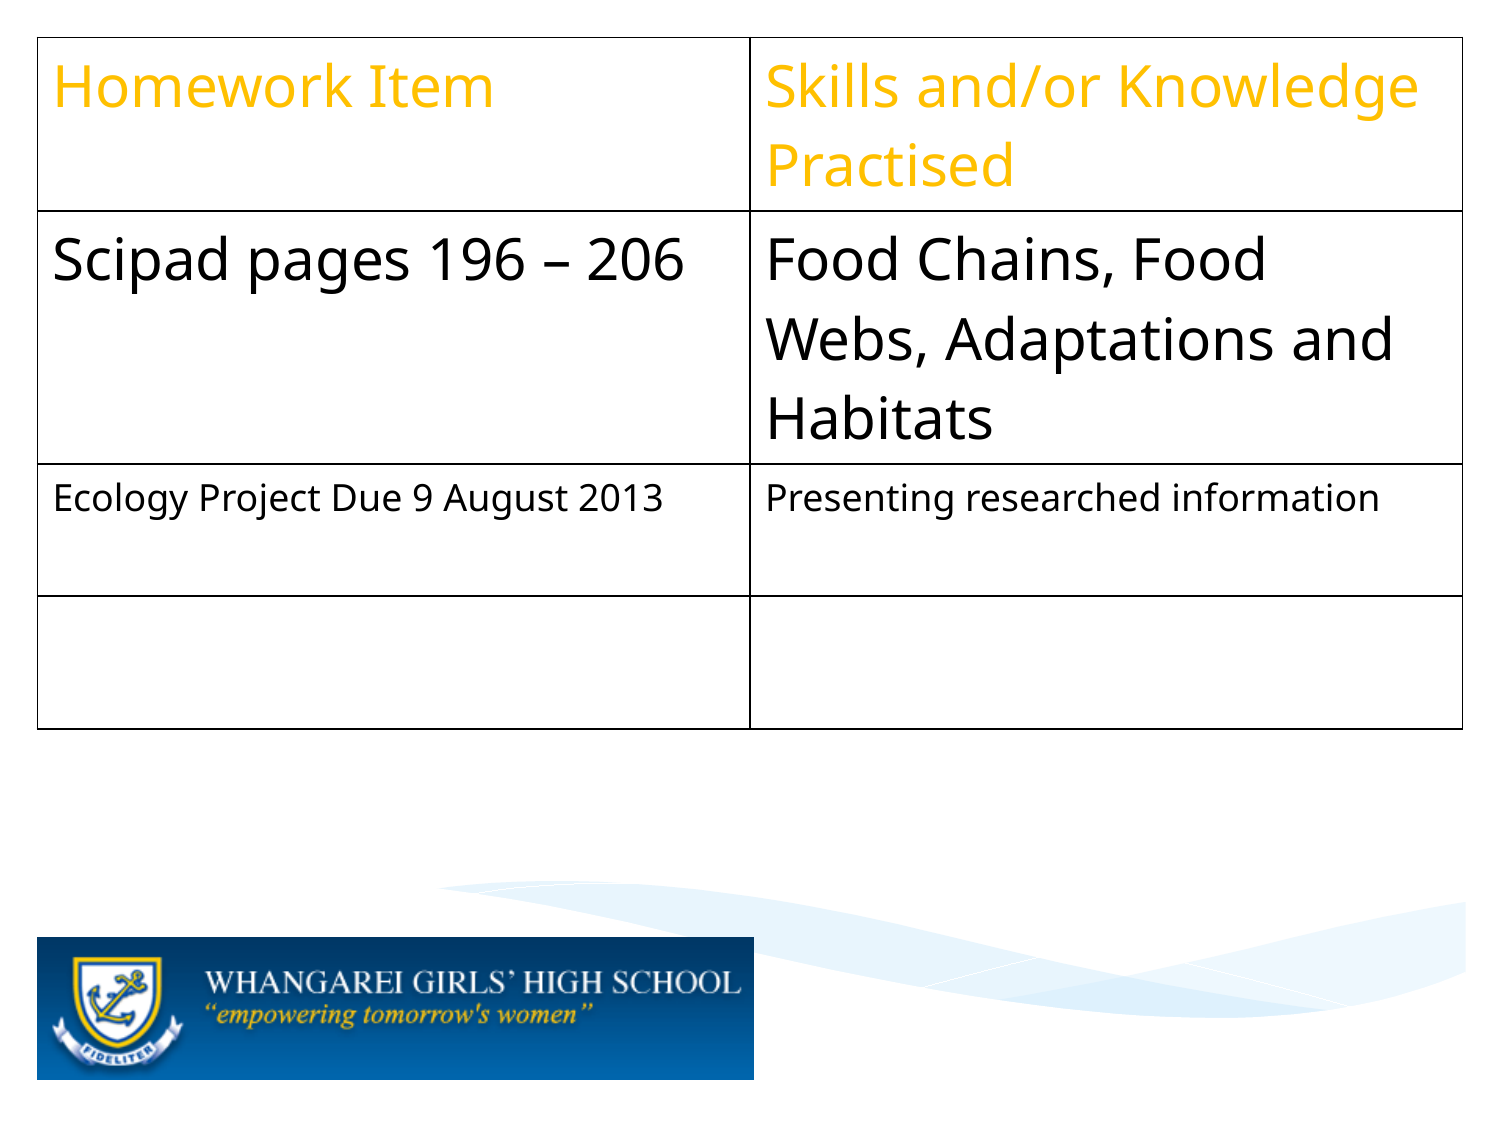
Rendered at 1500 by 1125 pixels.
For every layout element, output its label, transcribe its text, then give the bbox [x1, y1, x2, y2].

table_cell [751, 597, 1462, 728]
table_cell Food Chains, Food Webs, Adaptations and Habitats [751, 212, 1462, 463]
table_cell Presenting researched information [751, 465, 1462, 595]
table_cell Ecology Project Due 9 August 2013 [38, 465, 749, 595]
table_cell [38, 597, 749, 728]
table_header Skills and/or Knowledge Practised [751, 38, 1462, 210]
picture [37, 937, 754, 1080]
table_header Homework Item [38, 38, 749, 210]
table_cell Scipad pages 196 – 206 [38, 212, 749, 463]
